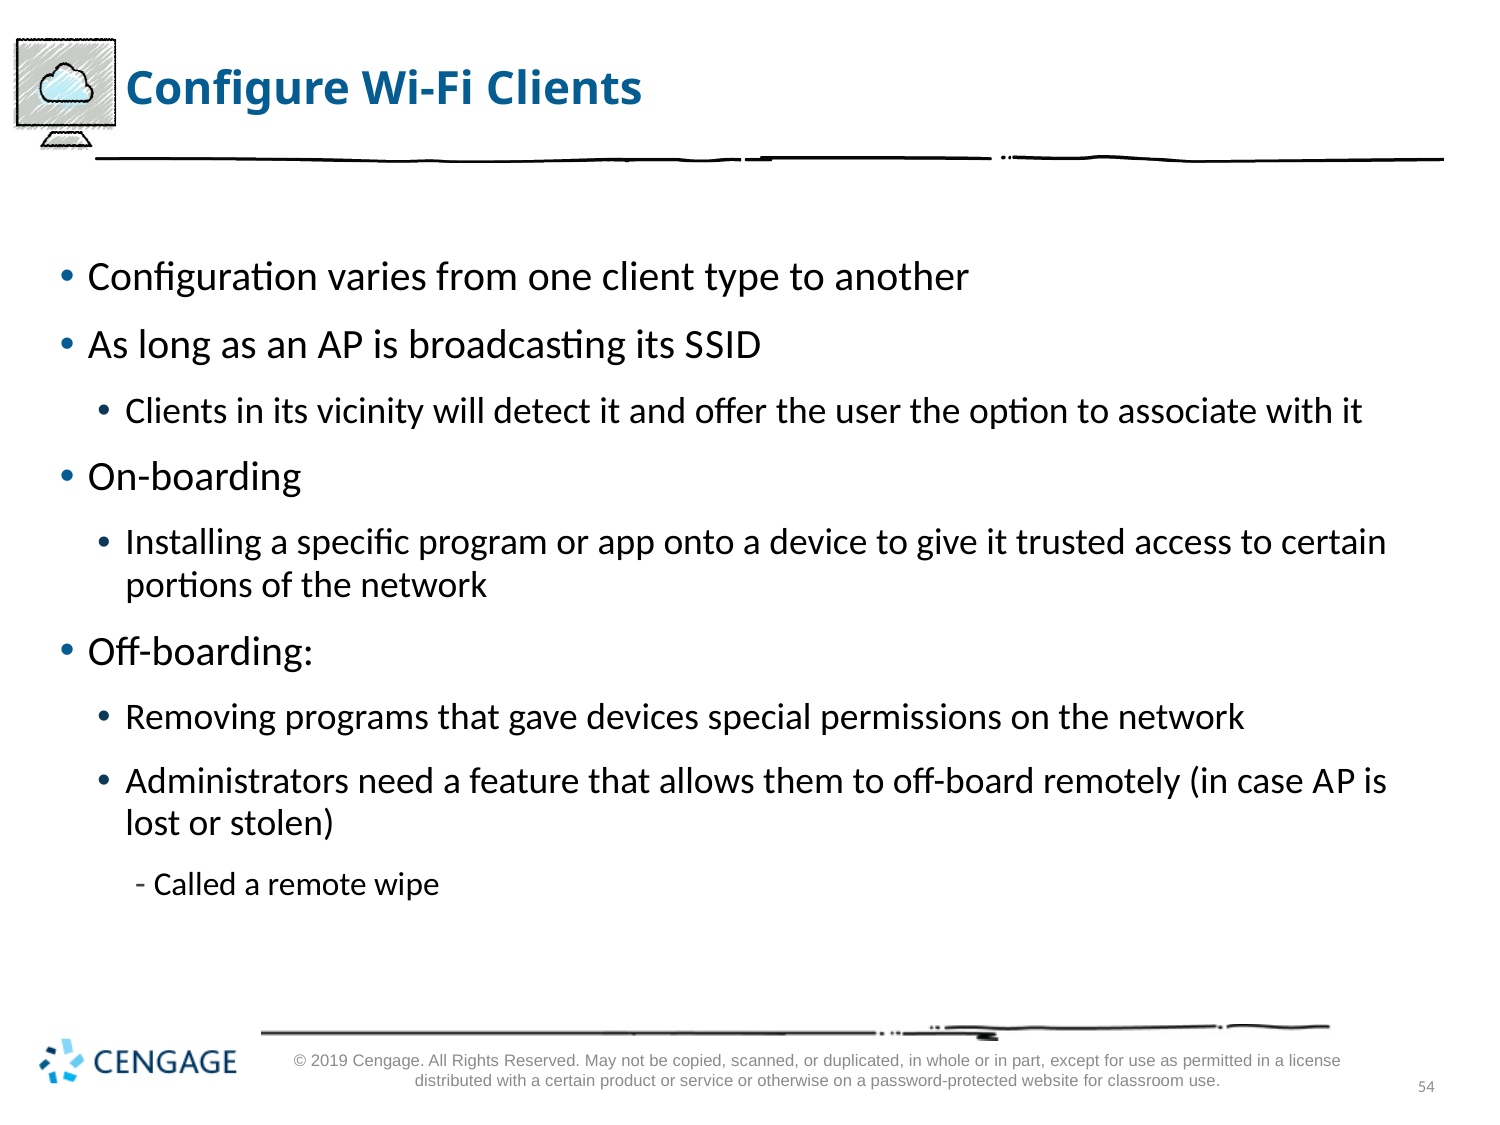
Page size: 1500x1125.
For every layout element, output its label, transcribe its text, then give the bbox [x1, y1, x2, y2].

footer © 2019 Cengage. All Rights Reserved. May not be copied, scanned, or duplicated, in whole or in part, except for use as permitted in a license distributed with a certain product or service or otherwise on a password-protected website for classroom use. [262, 1050, 1375, 1091]
picture [261, 1024, 1331, 1041]
picture [95, 155, 1444, 163]
title Configure Wi-Fi Clients [125, 66, 1442, 116]
picture [19, 1025, 249, 1096]
picture [13, 36, 117, 151]
list Configuration varies from one client type to another As long as an AP is broadcasting its S S I D Clients in its vicinity will detect it and offer the user the option to associate with it On-boarding Installing a specific program or app onto a device to give it trusted access to certain portions of the network Off-boarding: Removing programs that gave devices special permissions on the network Administrators need a feature that allows them to off-board remotely (in case A P is lost or stolen) Called a remote wipe [59, 252, 1441, 910]
